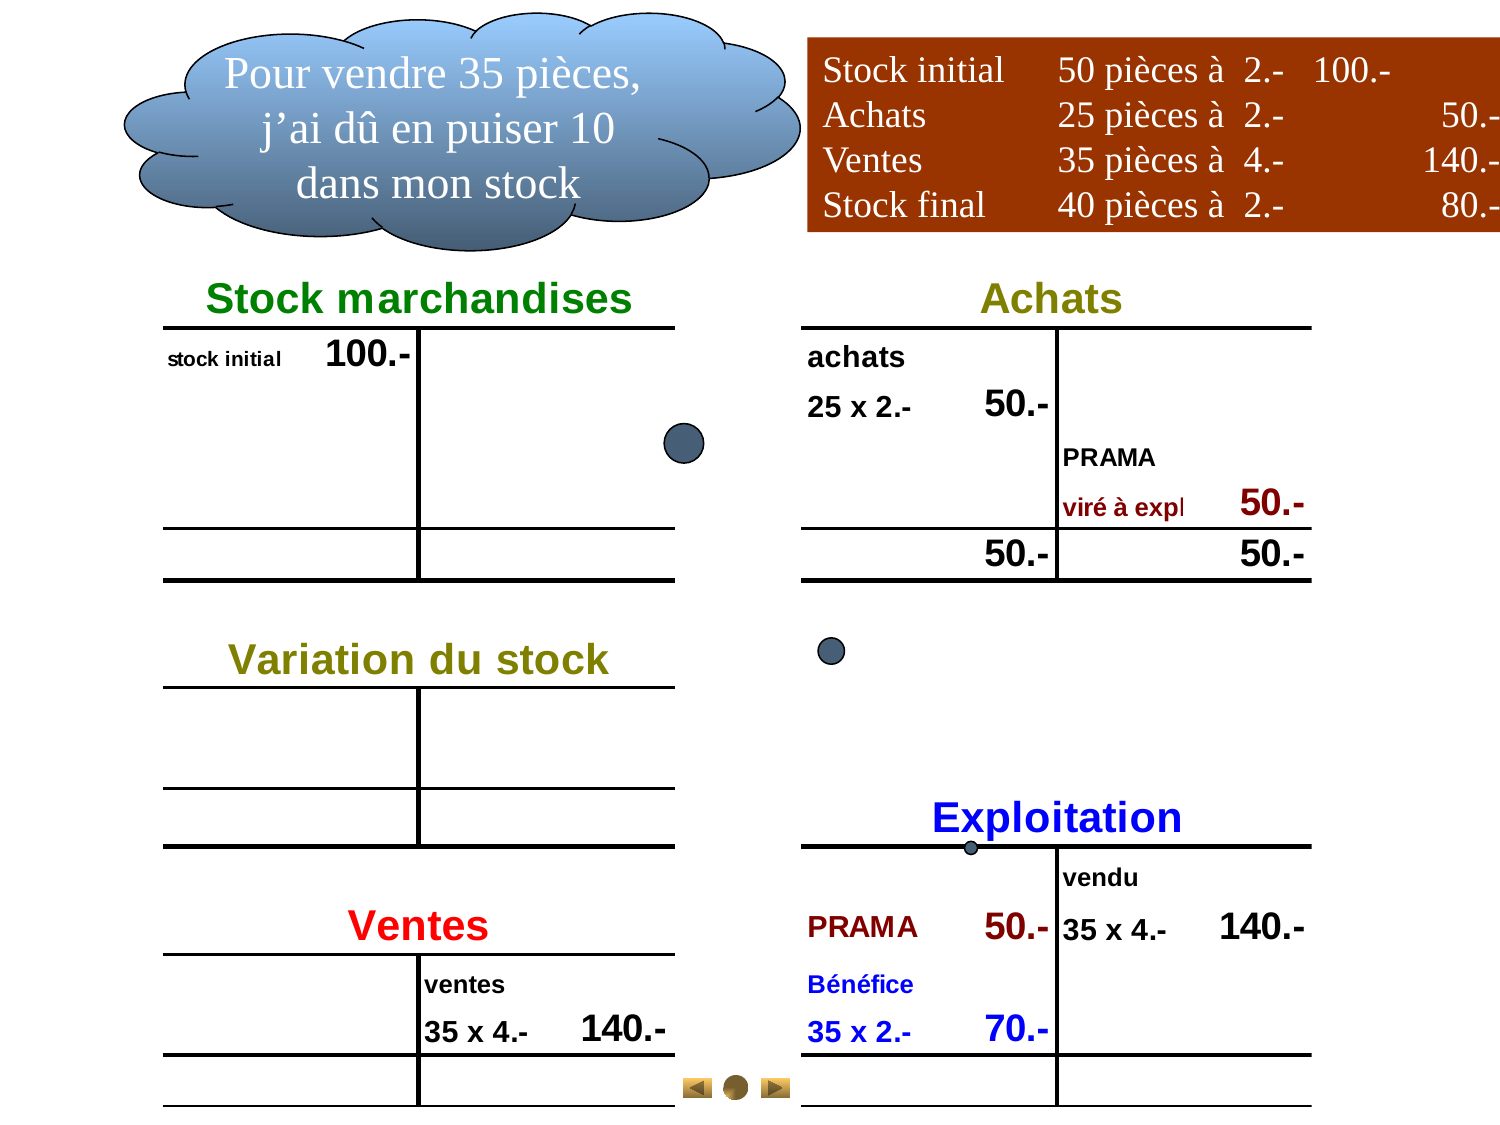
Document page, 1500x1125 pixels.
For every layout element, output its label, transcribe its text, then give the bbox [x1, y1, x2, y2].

text_box Pour vendre 35 pièces, j’ai dû en puiser 10 dans mon stock [124, 13, 801, 251]
text_box Stock initial 50 pièces à 2.- 100.- Achats 25 pièces à 2.- 50.- Ventes 35 pièces à 4.- 140.- Stock final 40 pièces à 2.- 80.- [807, 37, 1500, 233]
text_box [162, 269, 1314, 1108]
